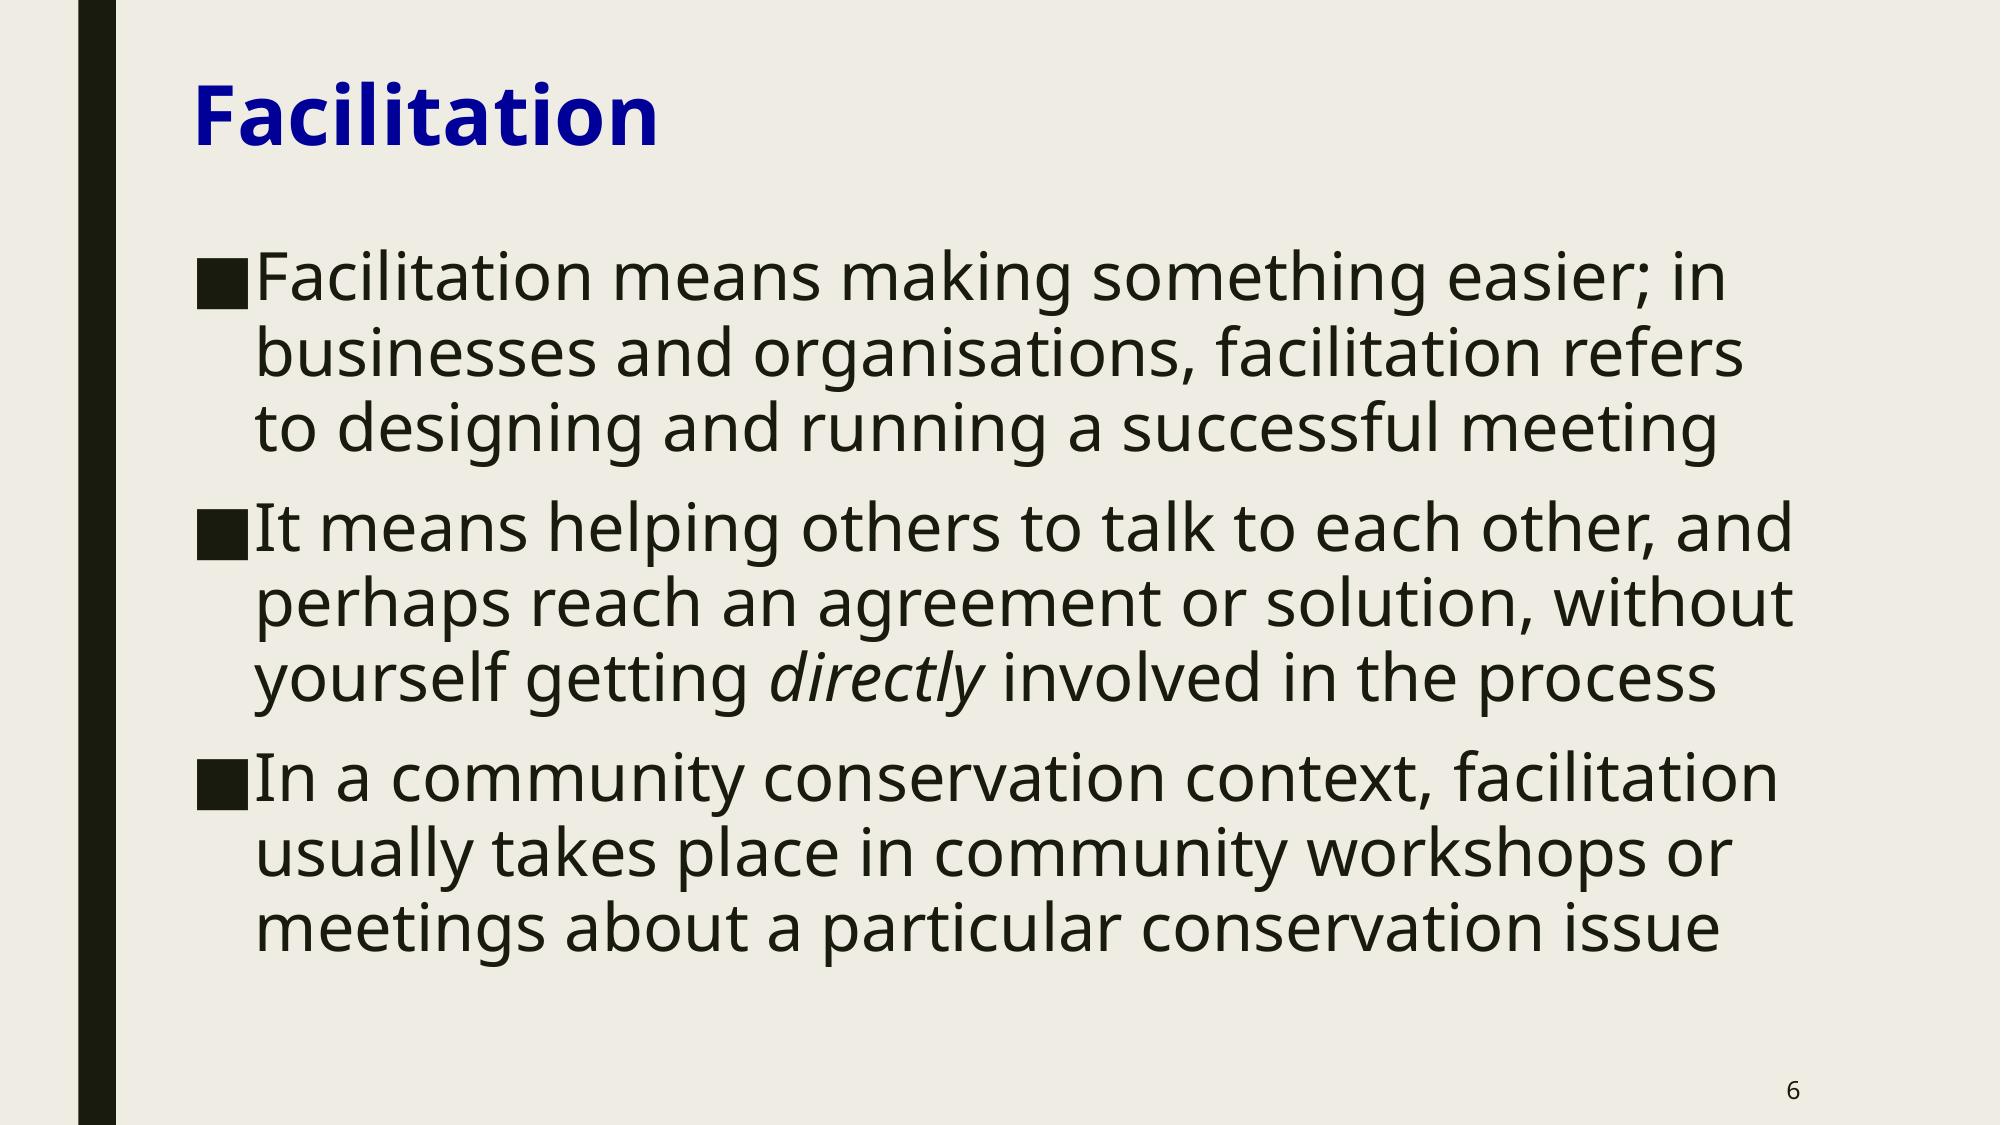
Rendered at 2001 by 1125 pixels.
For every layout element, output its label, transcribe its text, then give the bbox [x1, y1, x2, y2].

text_box Facilitation [176, 67, 1839, 234]
slide_number 6 [1553, 1058, 1816, 1125]
text_box Facilitation means making something easier; in businesses and organisations, facilitation refers to designing and running a successful meeting It means helping others to talk to each other, and perhaps reach an agreement or solution, without yourself getting directly involved in the process In a community conservation context, facilitation usually takes place in community workshops or meetings about a particular conservation issue [176, 234, 1839, 978]
